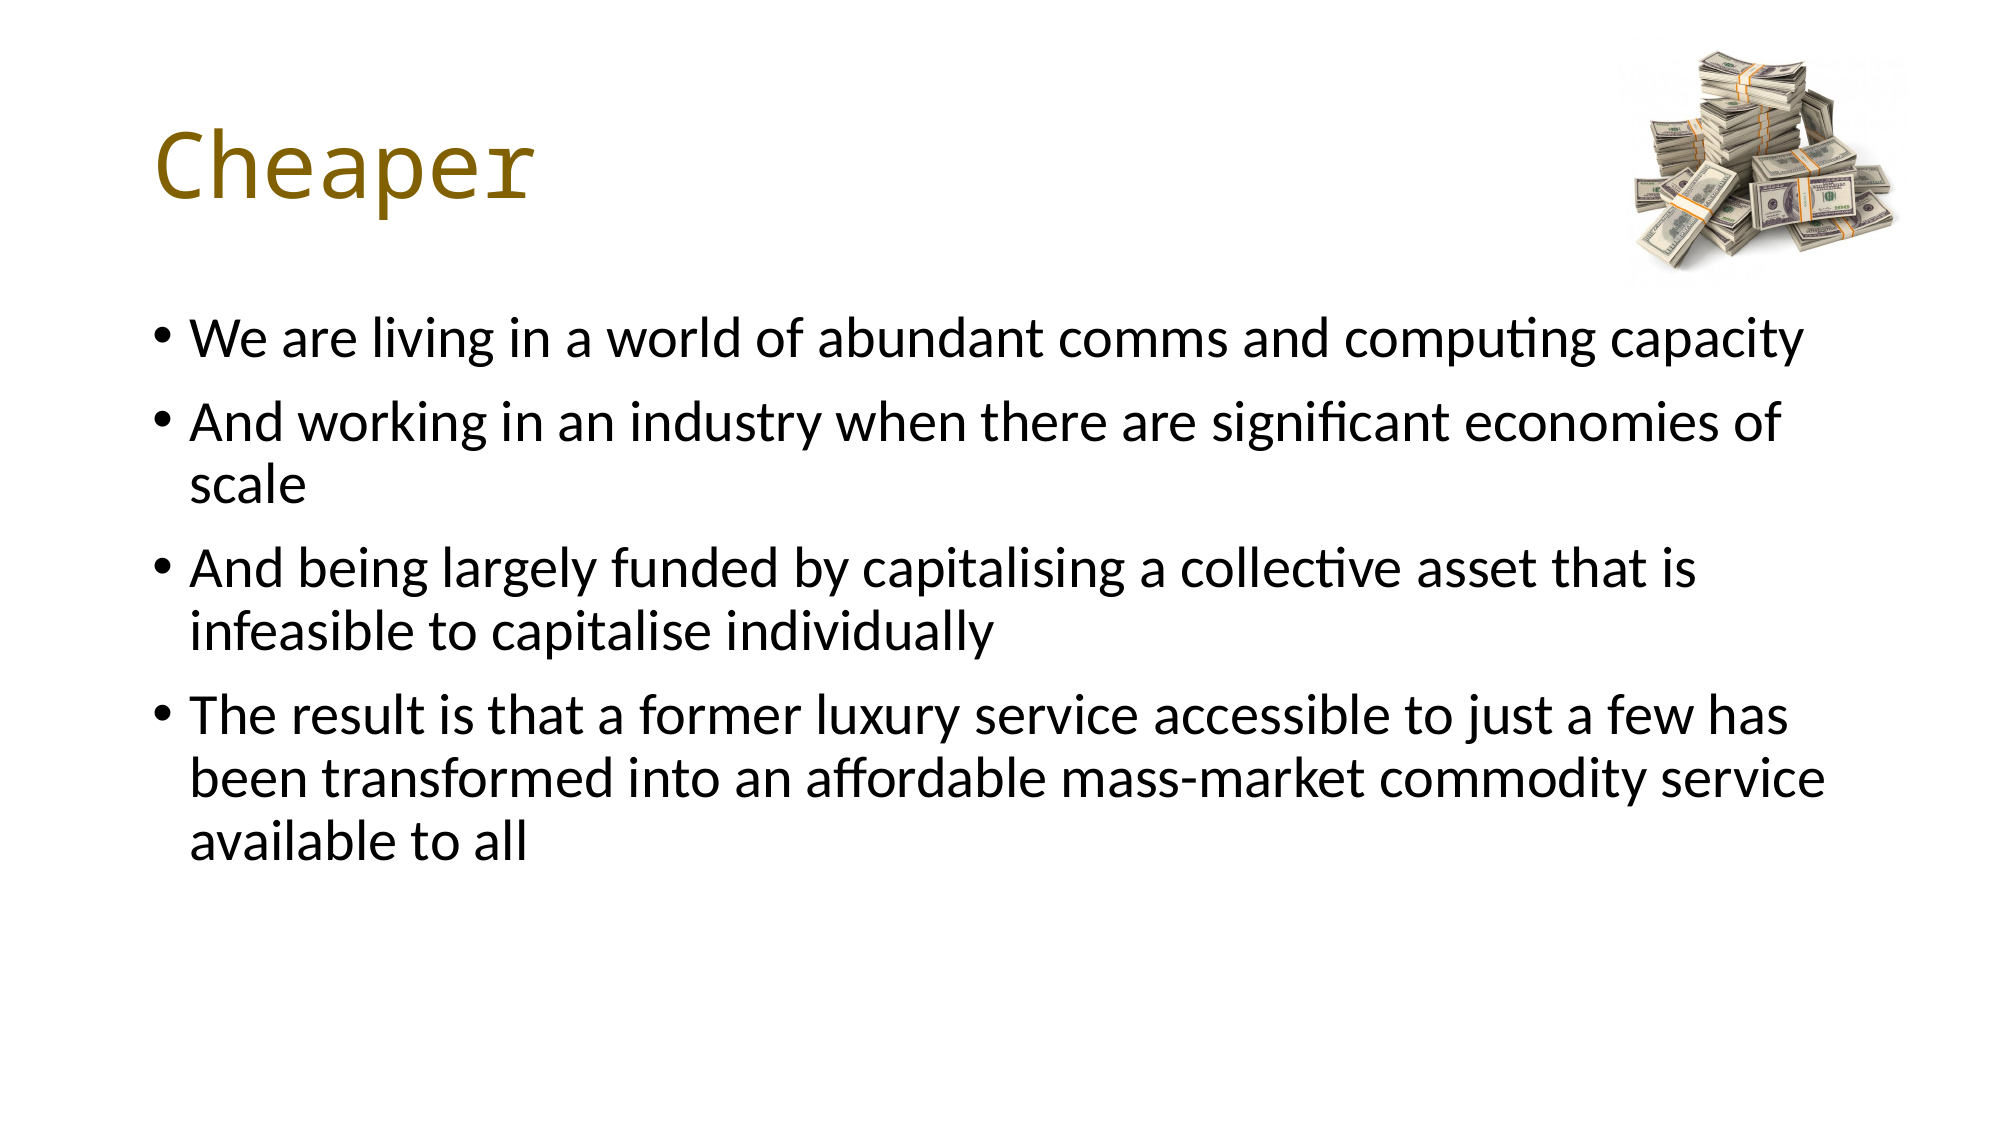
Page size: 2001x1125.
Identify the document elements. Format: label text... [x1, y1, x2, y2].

list We are living in a world of abundant comms and computing capacity And working in an industry when there are significant economies of scale And being largely funded by capitalising a collective asset that is infeasible to capitalise individually The result is that a former luxury service accessible to just a few has been transformed into an affordable mass-market commodity service available to all [137, 299, 1863, 1014]
title Cheaper [137, 59, 1618, 278]
picture [1618, 37, 1908, 286]
